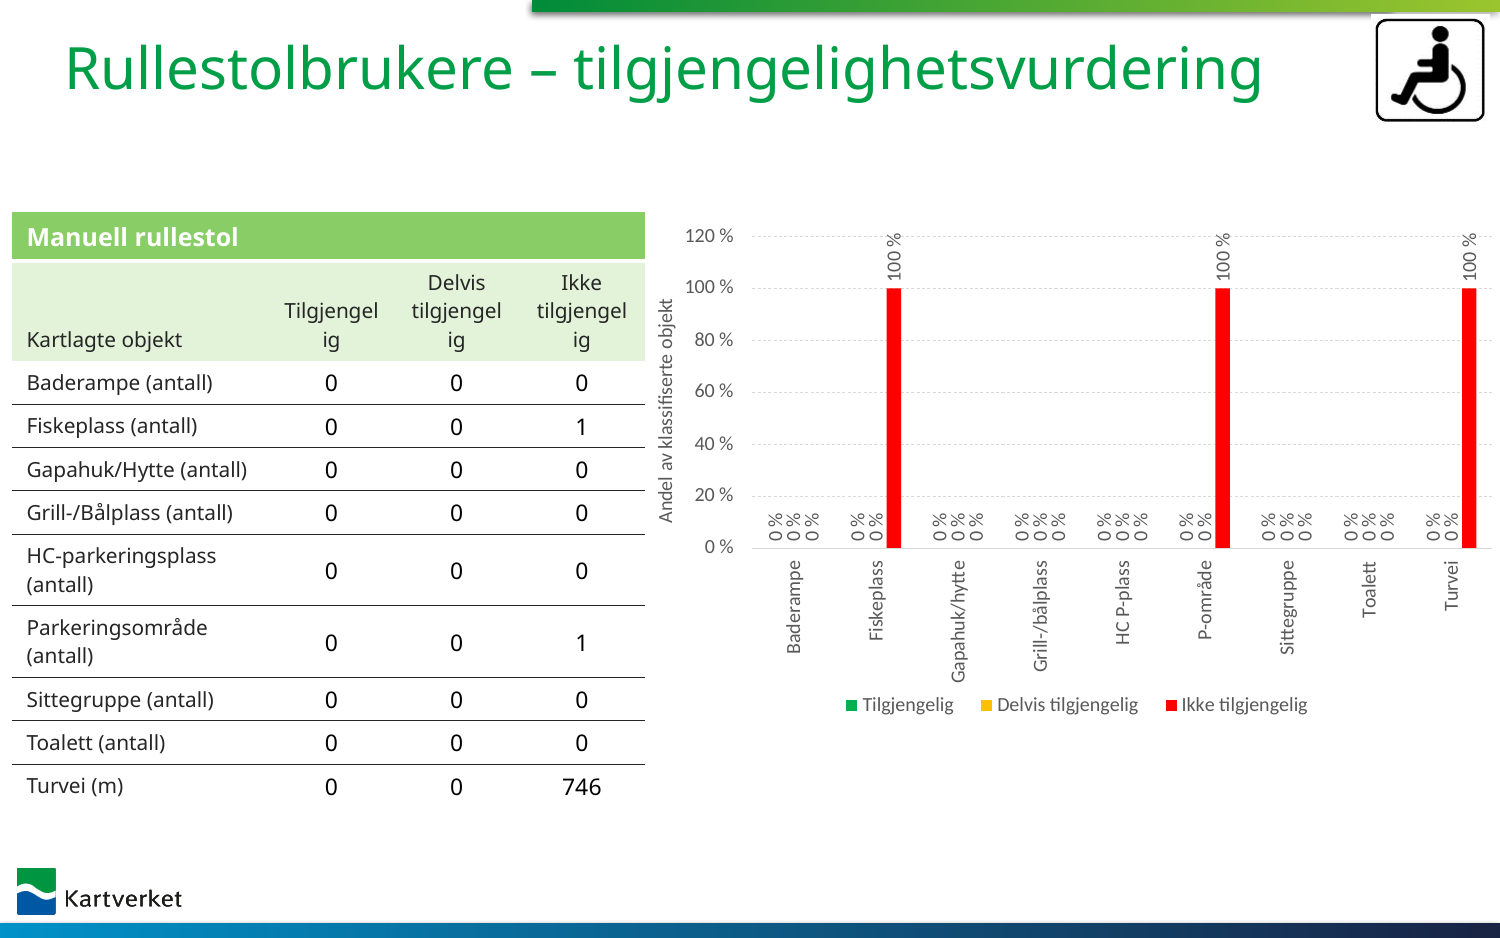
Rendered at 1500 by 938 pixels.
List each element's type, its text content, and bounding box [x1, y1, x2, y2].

table_cell 0 [519, 491, 638, 534]
table_cell 0 [394, 721, 519, 764]
table_cell Gapahuk/Hytte (antall) [12, 448, 269, 490]
table_cell 0 [394, 765, 519, 807]
table_cell Ikke tilgjengelig [519, 263, 638, 361]
table_cell 0 [519, 448, 638, 490]
table_cell Turvei (m) [12, 765, 269, 807]
table_cell 0 [394, 491, 519, 534]
text_box Rullestolbrukere – tilgjengelighetsvurdering [49, 12, 1372, 109]
table_cell 0 [394, 361, 519, 404]
table_cell 0 [269, 606, 394, 677]
table_cell Toalett (antall) [12, 721, 269, 764]
table_cell 0 [394, 606, 519, 677]
table_cell 0 [519, 721, 645, 764]
table_cell 0 [394, 678, 519, 720]
table_cell 0 [269, 491, 394, 534]
table_cell 0 [269, 765, 394, 807]
table_cell Delvis tilgjengelig [394, 263, 519, 361]
table_cell HC-parkeringsplass (antall) [12, 535, 269, 605]
table_cell 0 [519, 535, 638, 605]
table_cell 0 [269, 721, 394, 764]
table_cell 0 [269, 405, 394, 447]
table_cell 0 [269, 678, 394, 720]
table_cell 1 [519, 405, 638, 447]
table_cell 0 [269, 448, 394, 490]
table_cell 0 [394, 405, 519, 447]
table_cell 0 [269, 535, 394, 605]
table_cell Fiskeplass (antall) [12, 405, 269, 447]
table_cell 746 [519, 765, 645, 807]
table_cell 1 [519, 606, 638, 677]
picture [643, 218, 1500, 728]
table_header Manuell rullestol [12, 212, 645, 259]
table_cell 0 [394, 448, 519, 490]
table_cell 0 [519, 678, 638, 720]
table_cell Parkeringsområde (antall) [12, 606, 269, 677]
table_cell 0 [519, 361, 638, 404]
picture [1371, 13, 1491, 127]
table_cell Baderampe (antall) [12, 361, 269, 404]
table_cell Tilgjengelig [269, 263, 394, 361]
table_cell 0 [394, 535, 519, 605]
table_cell 0 [269, 361, 394, 404]
table_cell Grill-/Bålplass (antall) [12, 491, 269, 534]
table_cell Sittegruppe (antall) [12, 678, 269, 720]
table_cell Kartlagte objekt [12, 263, 269, 361]
